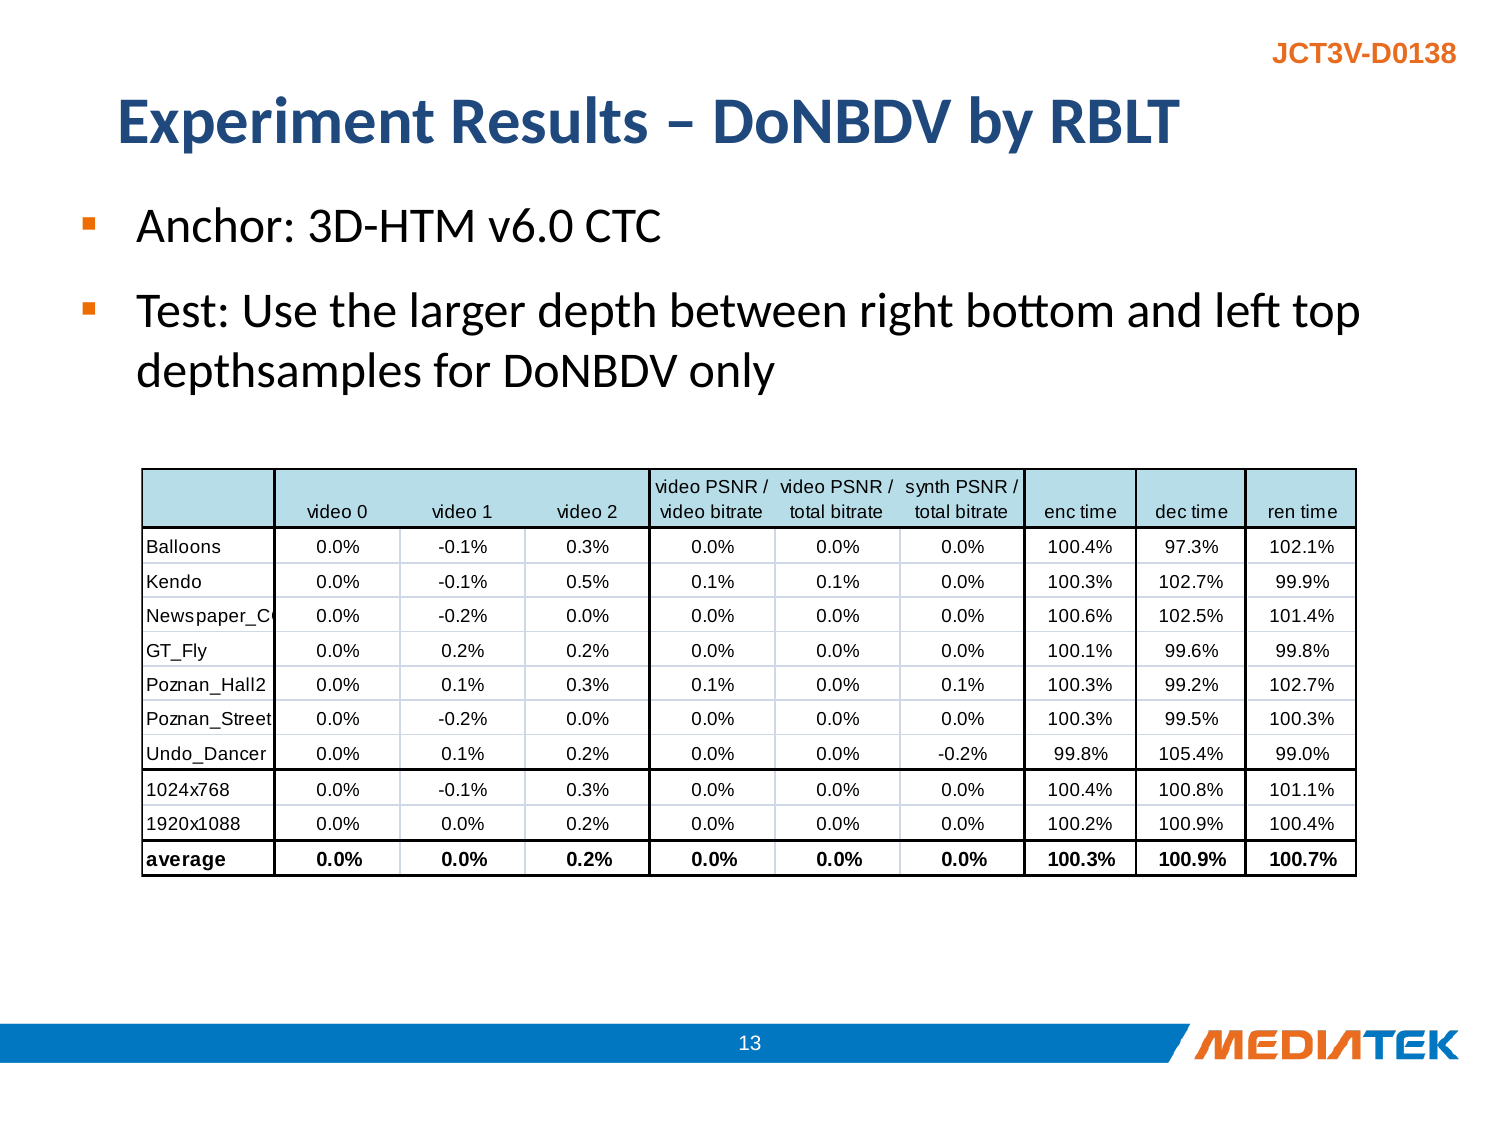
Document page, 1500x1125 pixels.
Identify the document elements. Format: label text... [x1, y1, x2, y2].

picture [141, 467, 1359, 878]
picture [0, 1023, 711, 1063]
picture [789, 1023, 1459, 1063]
list Anchor: 3D-HTM v6.0 CTC Test: Use the larger depth between right bottom and left top depthsamples for DoNBDV only [64, 184, 1387, 935]
slide_number 12 [711, 1022, 789, 1090]
title Experiment Results – DoNBDV by RBLT [101, 62, 1425, 172]
